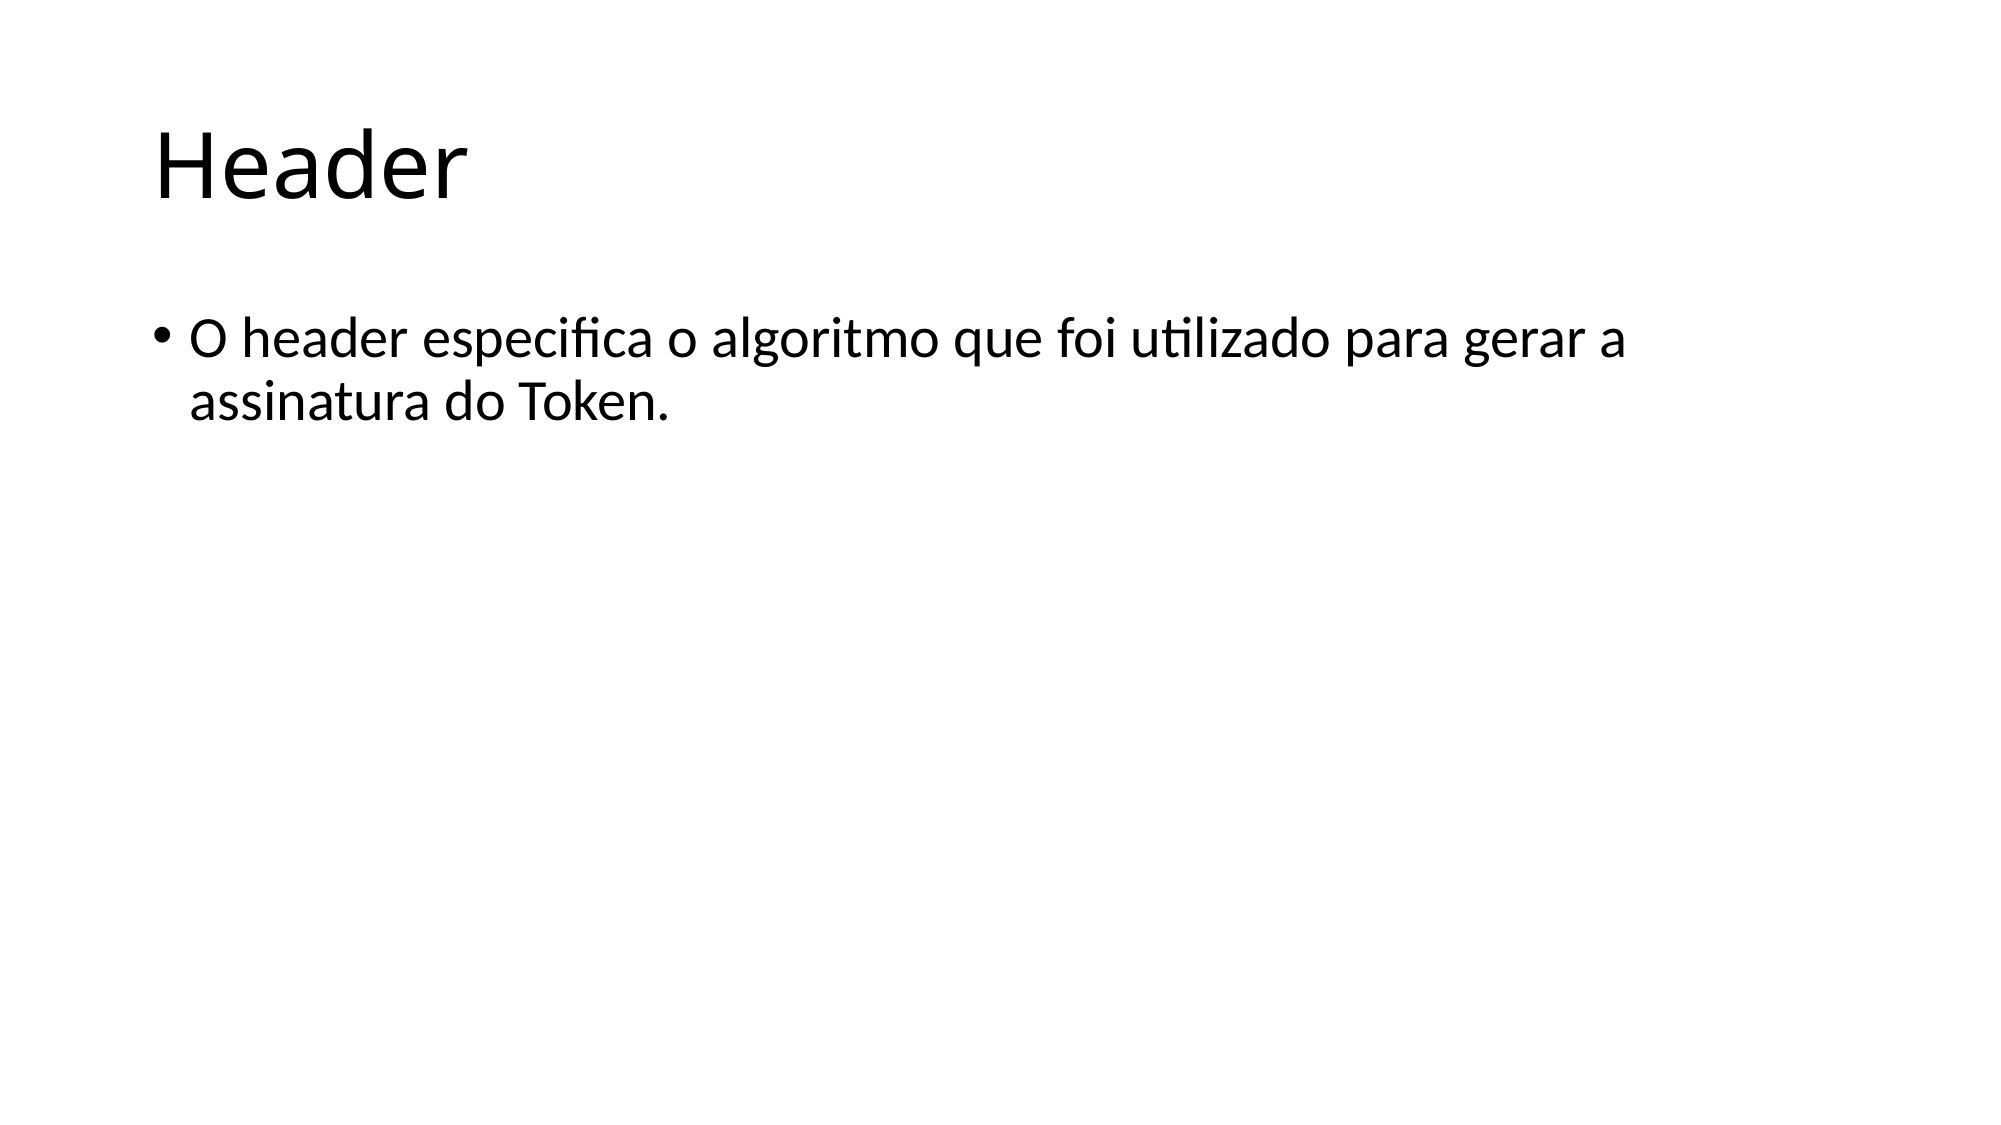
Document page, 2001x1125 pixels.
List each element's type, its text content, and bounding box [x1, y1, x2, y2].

list O header especifica o algoritmo que foi utilizado para gerar a assinatura do Token. [137, 299, 1863, 1014]
title Header [137, 59, 1863, 278]
